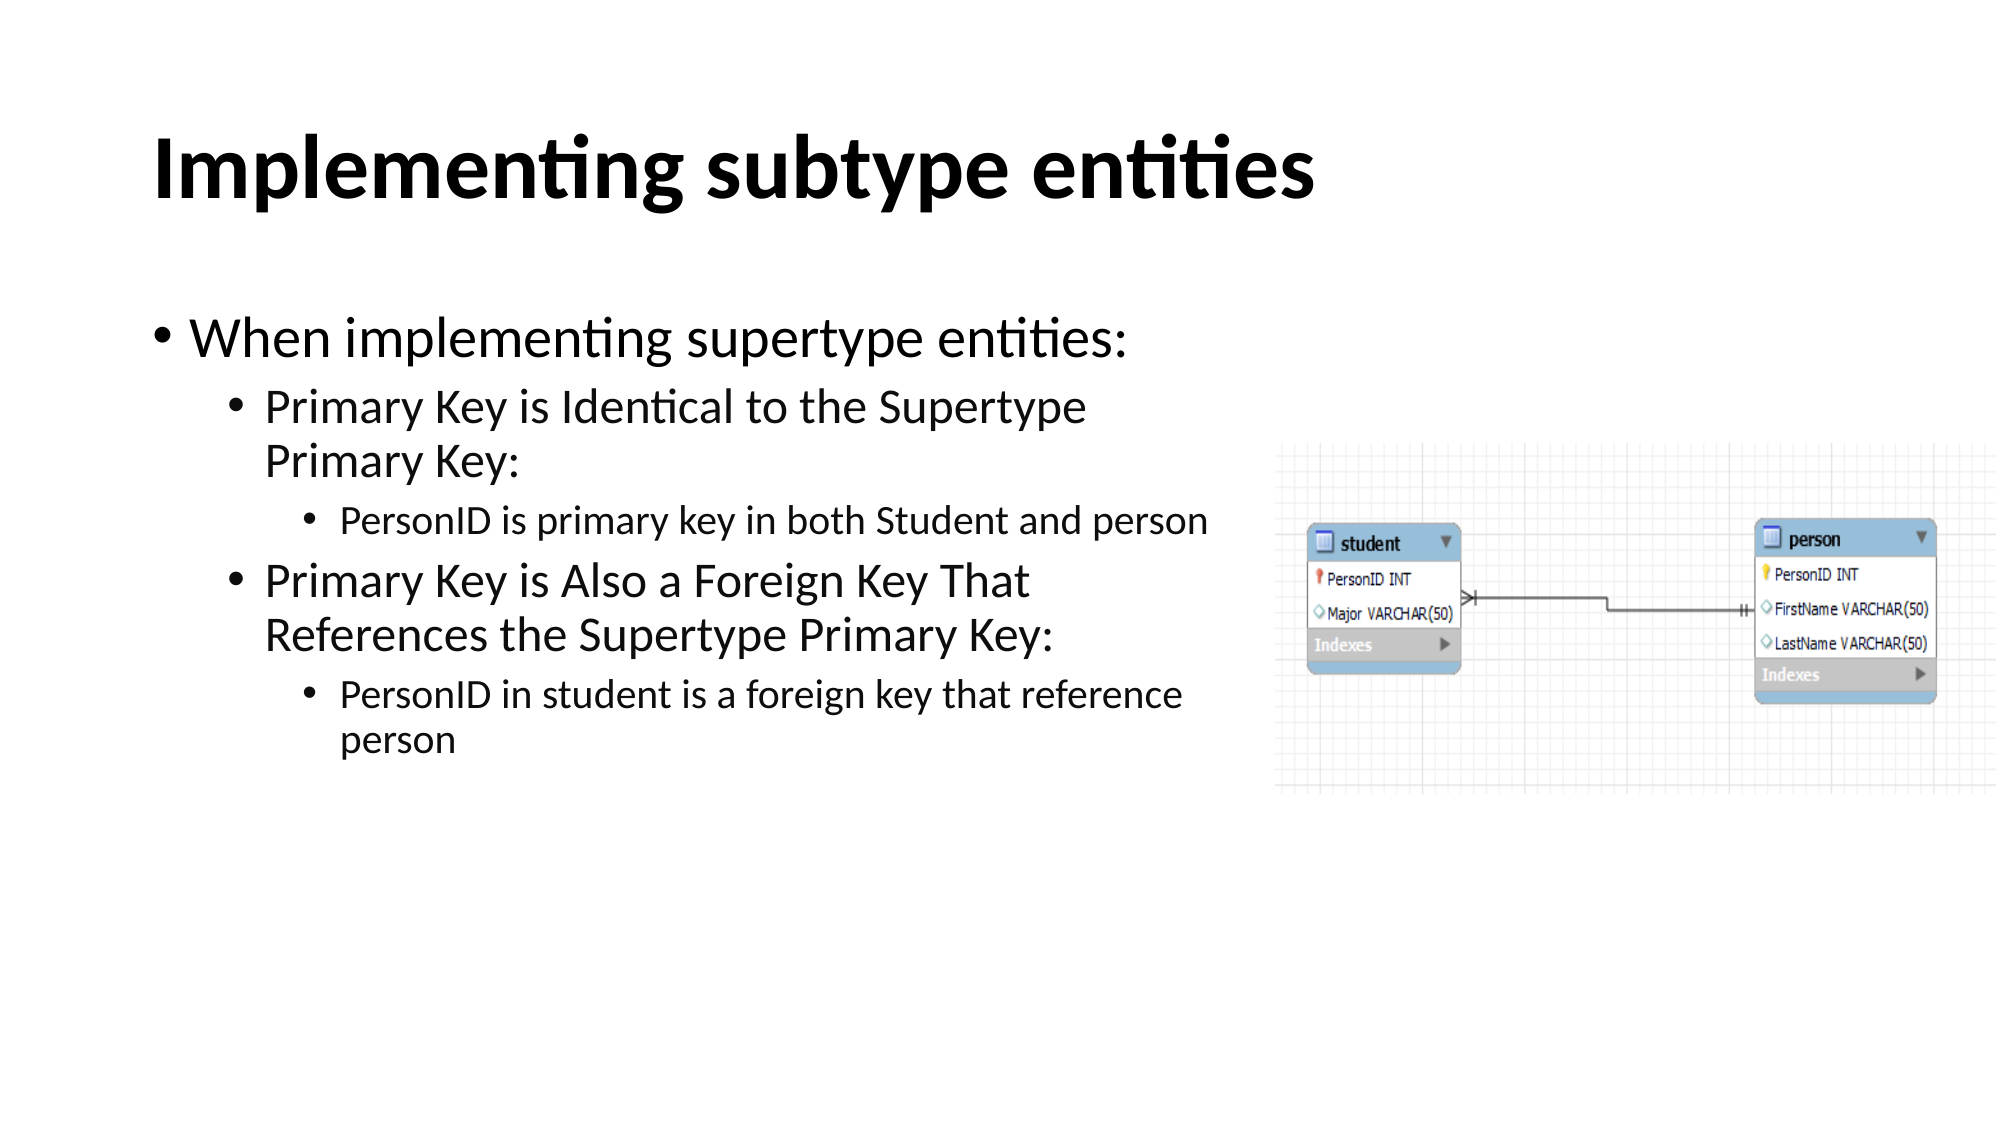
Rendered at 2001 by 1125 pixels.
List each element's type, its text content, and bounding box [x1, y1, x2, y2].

picture [1274, 443, 1996, 794]
list When implementing supertype entities: Primary Key is Identical to the Supertype Primary Key: PersonID is primary key in both Student and person Primary Key is Also a Foreign Key That References the Supertype Primary Key: PersonID in student is a foreign key that reference person [137, 299, 1262, 1014]
title Implementing subtype entities [137, 59, 1863, 278]
